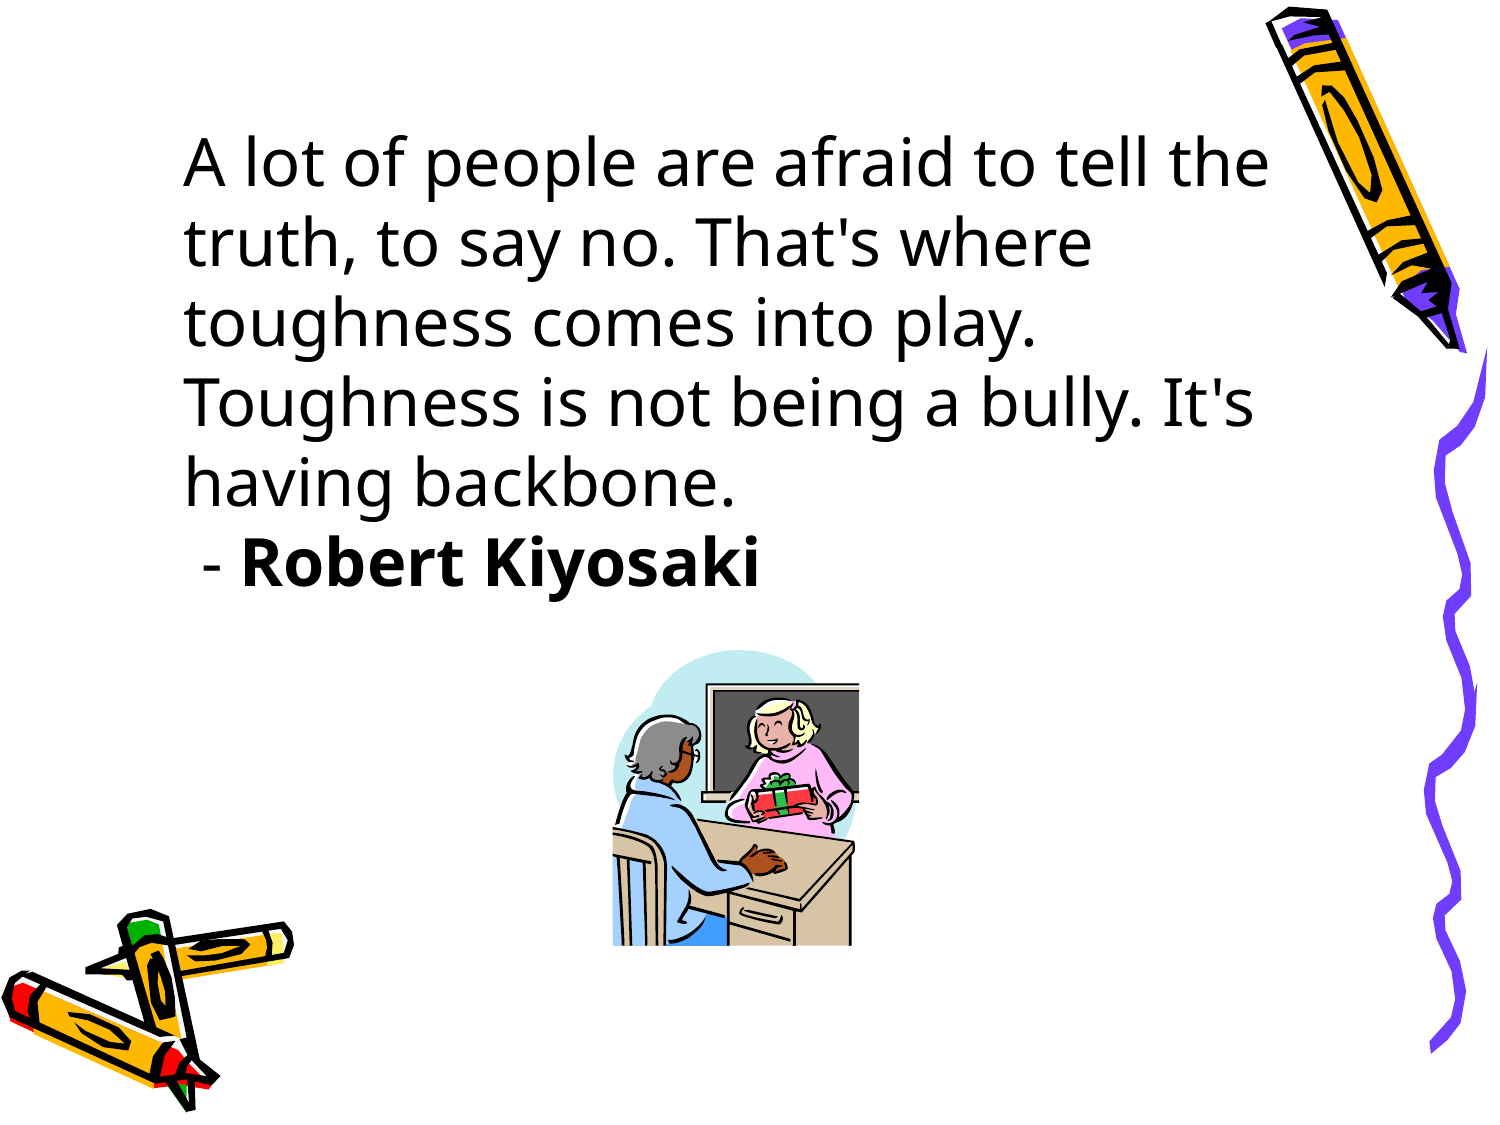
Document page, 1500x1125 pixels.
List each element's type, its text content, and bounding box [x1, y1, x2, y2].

list A lot of people are afraid to tell the truth, to say no. That's where toughness comes into play. Toughness is not being a bully. It's having backbone. - Robert Kiyosaki [112, 112, 1376, 963]
picture [612, 649, 860, 947]
